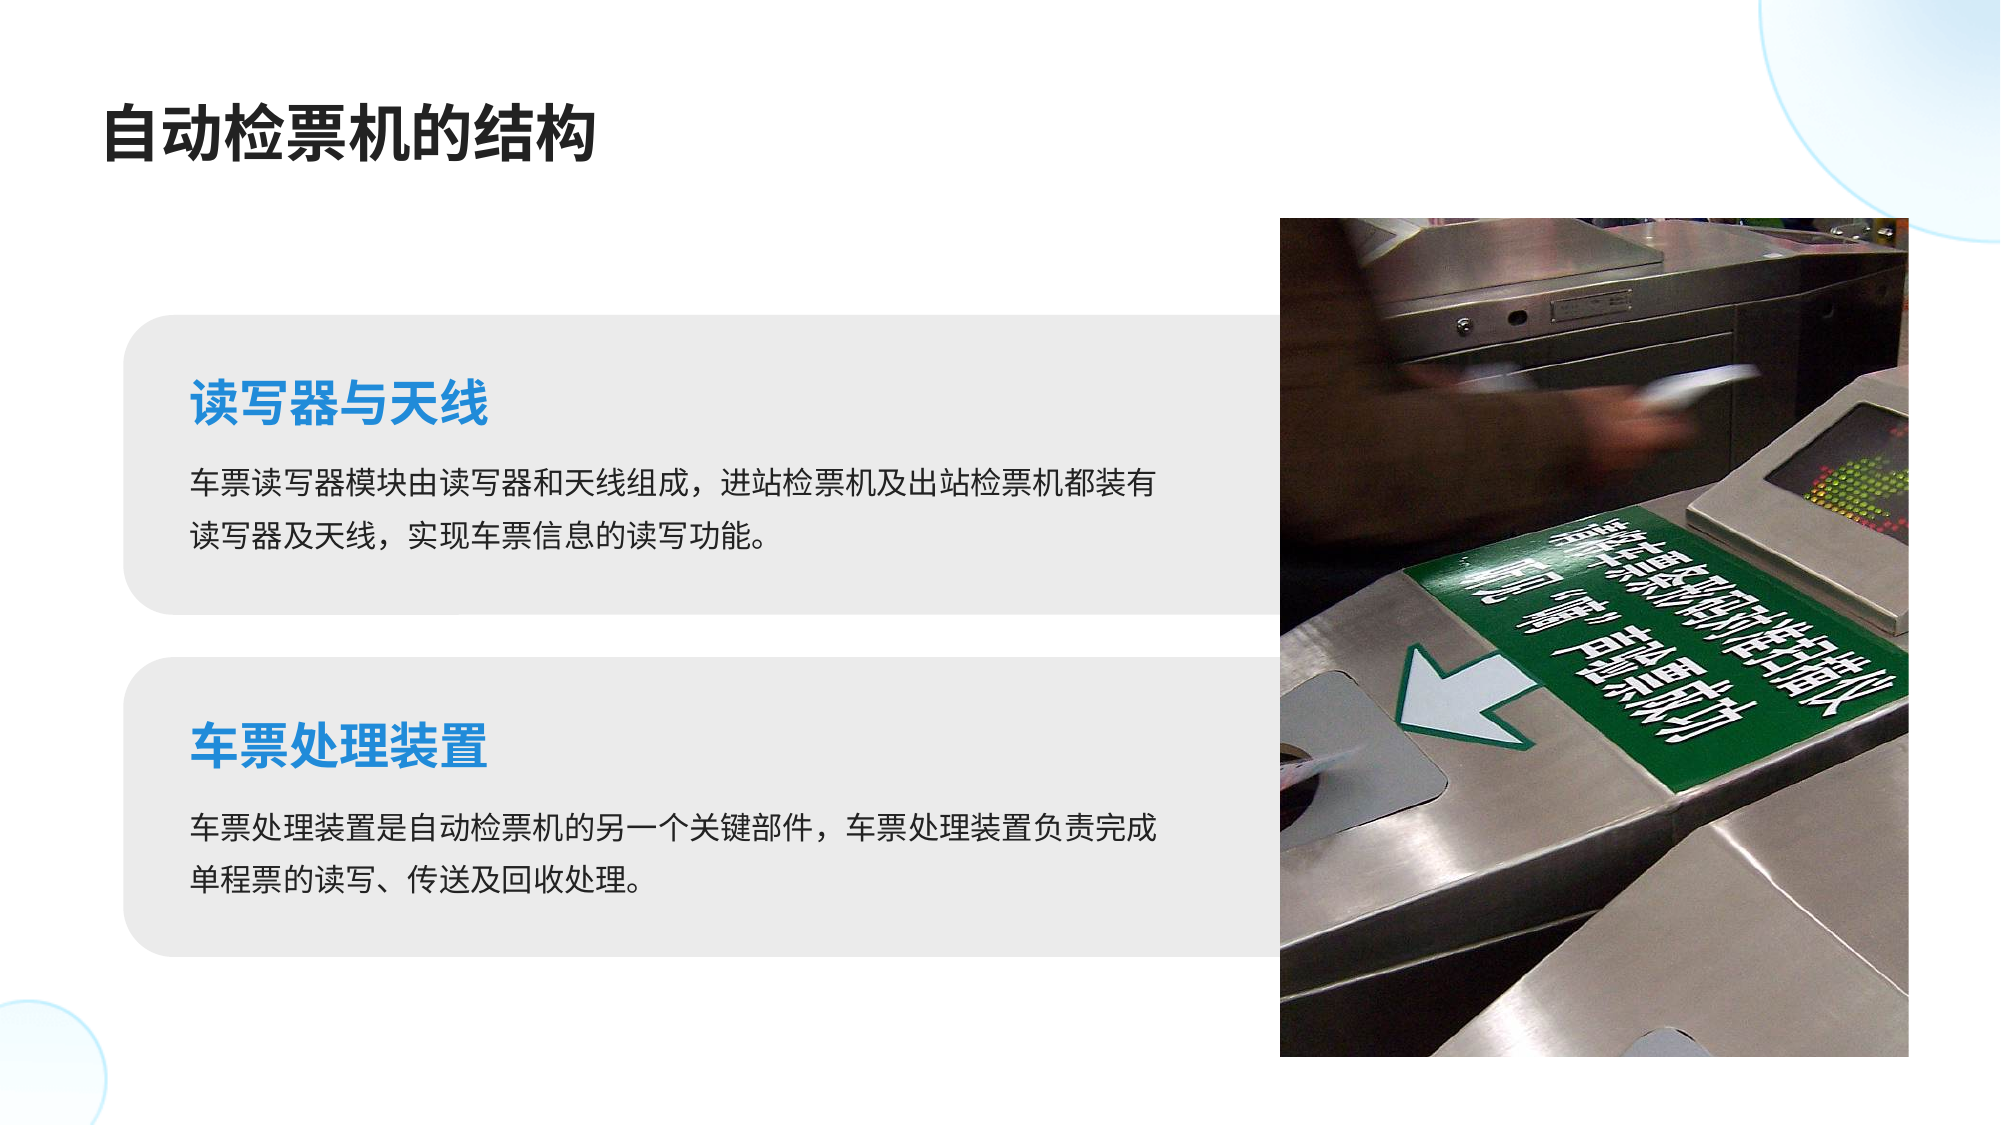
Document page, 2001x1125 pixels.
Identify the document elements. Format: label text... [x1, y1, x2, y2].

text_box 读写器与天线 [169, 342, 1193, 428]
text_box 自动检票机的结构 [78, 43, 1922, 189]
text_box [123, 314, 1274, 615]
text_box 车票处理装置是自动检票机的另一个关键部件，车票处理装置负责完成单程票的读写、传送及回收处理。 [169, 773, 1193, 927]
text_box [123, 657, 1274, 957]
text_box 车票处理装置 [169, 686, 1193, 773]
text_box 车票读写器模块由读写器和天线组成，进站检票机及出站检票机都装有读写器及天线，实现车票信息的读写功能。 [169, 428, 1193, 584]
picture [0, 0, 2001, 1125]
